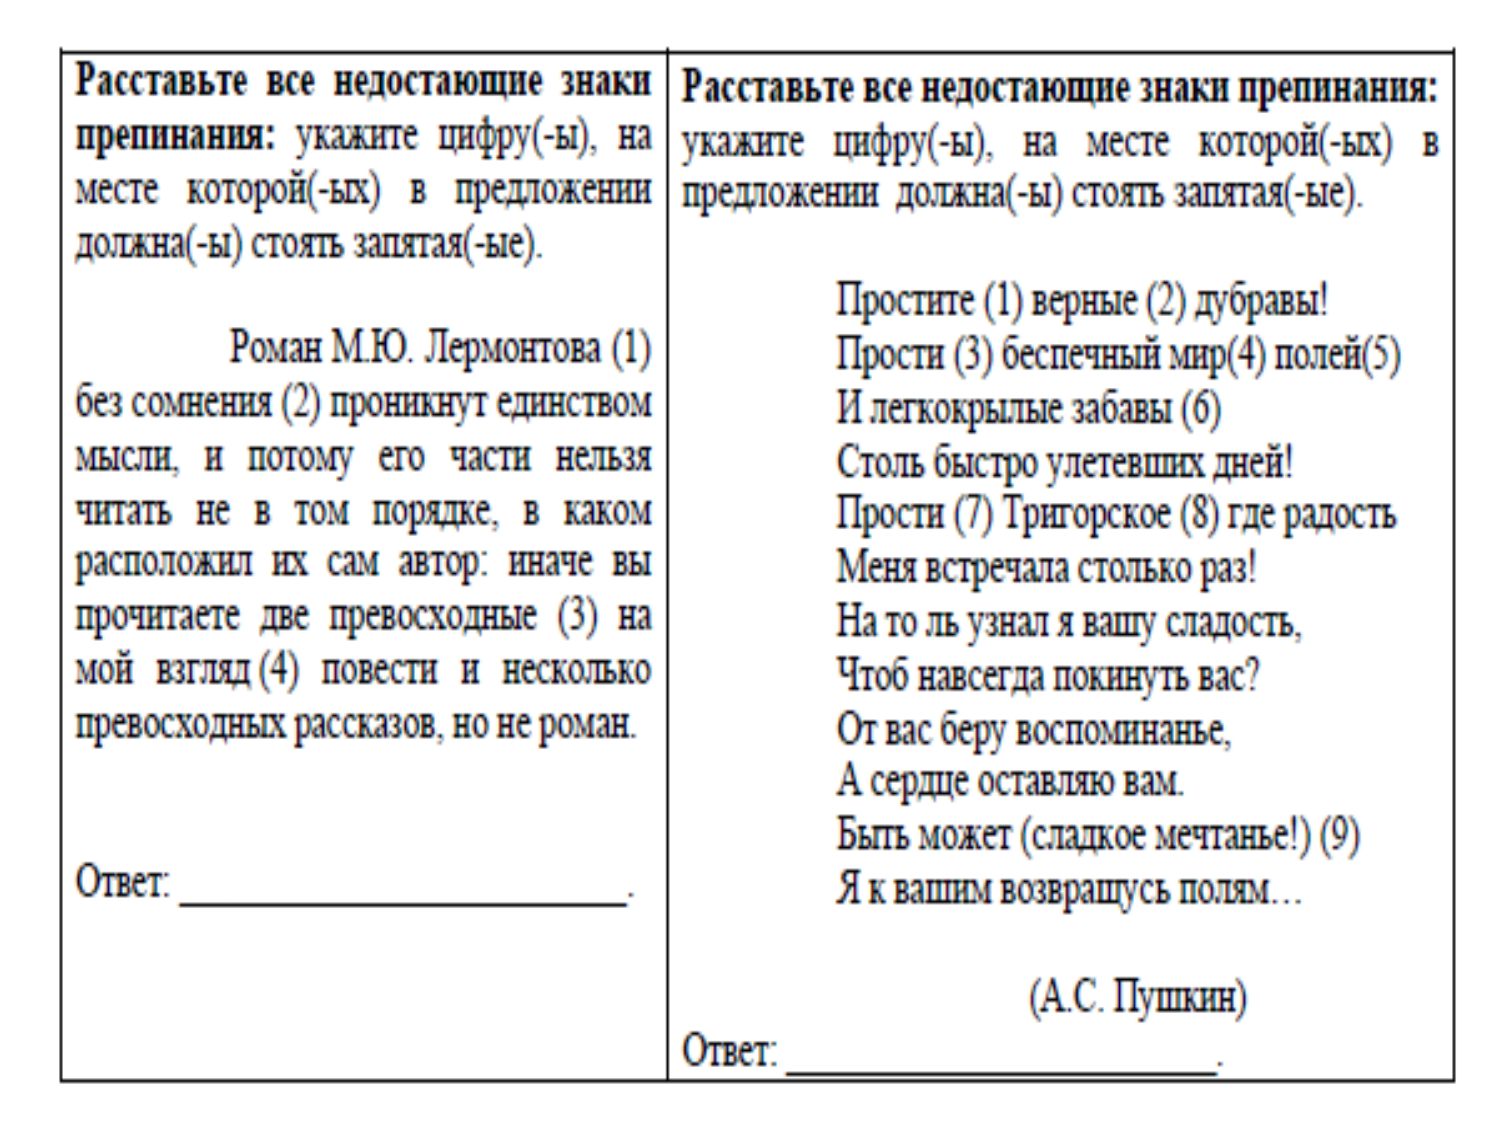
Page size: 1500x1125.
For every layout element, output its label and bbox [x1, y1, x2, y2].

picture [52, 42, 1471, 1095]
